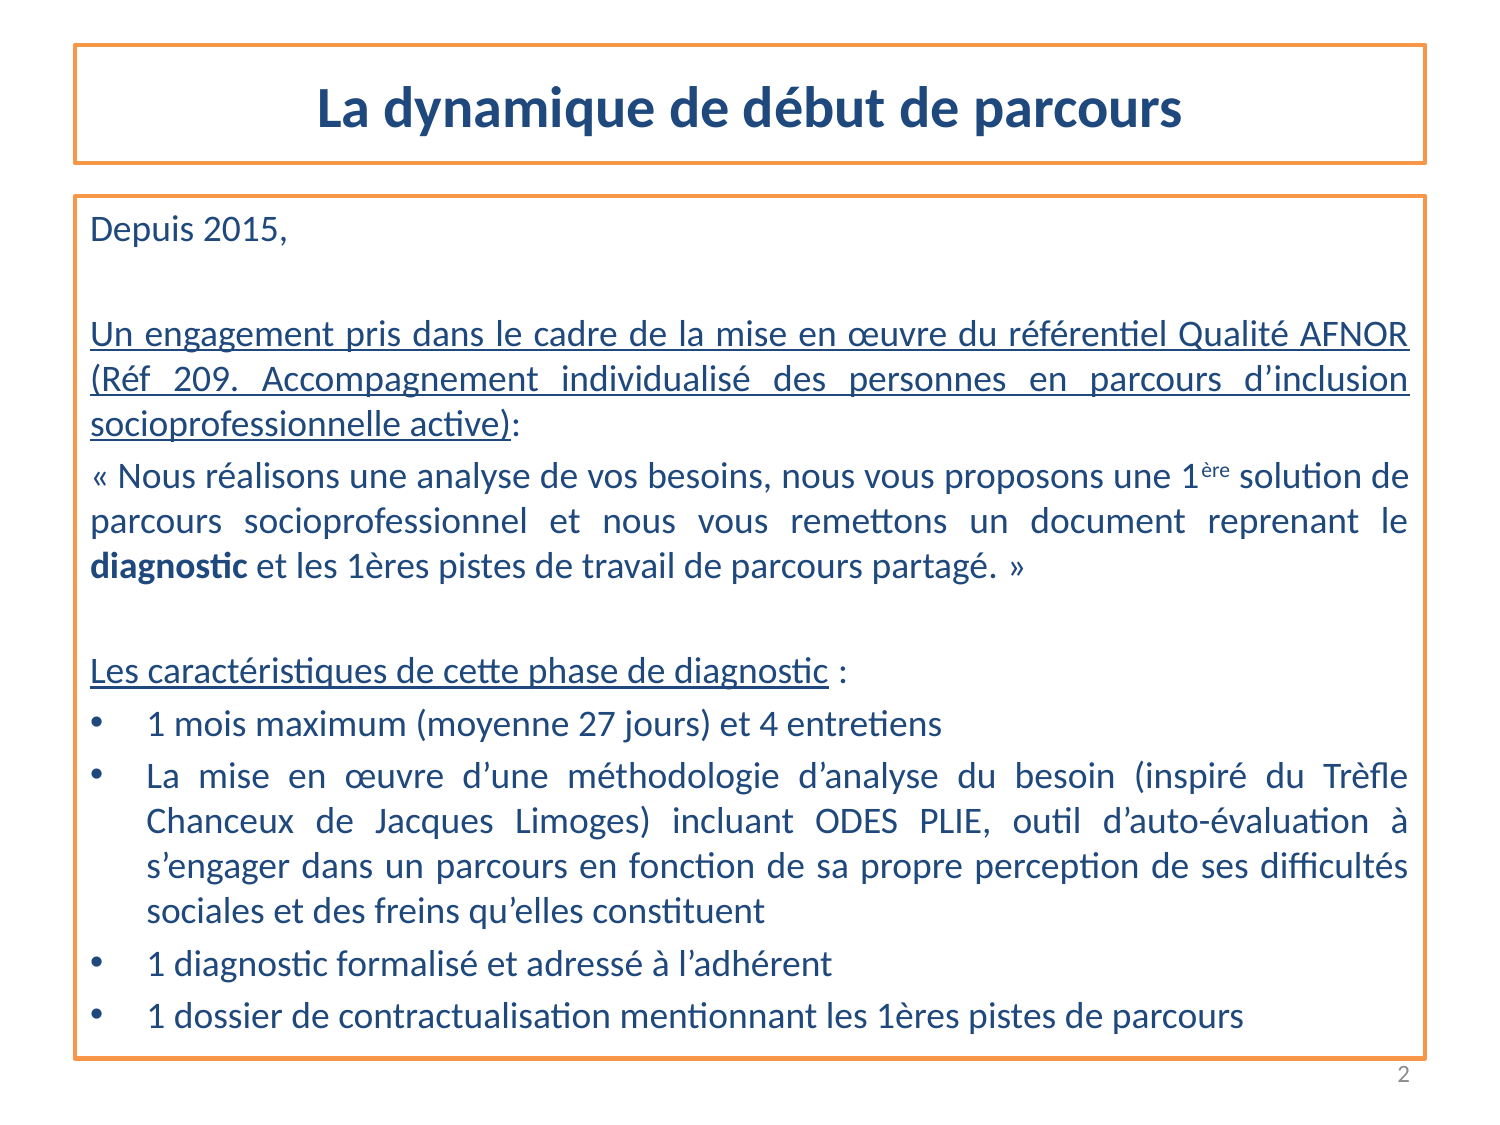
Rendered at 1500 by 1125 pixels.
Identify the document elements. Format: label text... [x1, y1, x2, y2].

list Depuis 2015, Un engagement pris dans le cadre de la mise en œuvre du référentiel Qualité AFNOR (Réf 209. Accompagnement individualisé des personnes en parcours d’inclusion socioprofessionnelle active): « Nous réalisons une analyse de vos besoins, nous vous proposons une 1ère solution de parcours socioprofessionnel et nous vous remettons un document reprenant le diagnostic et les 1ères pistes de travail de parcours partagé. » Les caractéristiques de cette phase de diagnostic : 1 mois maximum (moyenne 27 jours) et 4 entretiens La mise en œuvre d’une méthodologie d’analyse du besoin (inspiré du Trèfle Chanceux de Jacques Limoges) incluant ODES PLIE, outil d’auto-évaluation à s’engager dans un parcours en fonction de sa propre perception de ses difficultés sociales et des freins qu’elles constituent 1 diagnostic formalisé et adressé à l’adhérent 1 dossier de contractualisation mentionnant les 1ères pistes de parcours [73, 194, 1427, 1061]
slide_number 2 [1074, 1042, 1425, 1103]
title La dynamique de début de parcours [73, 43, 1427, 165]
